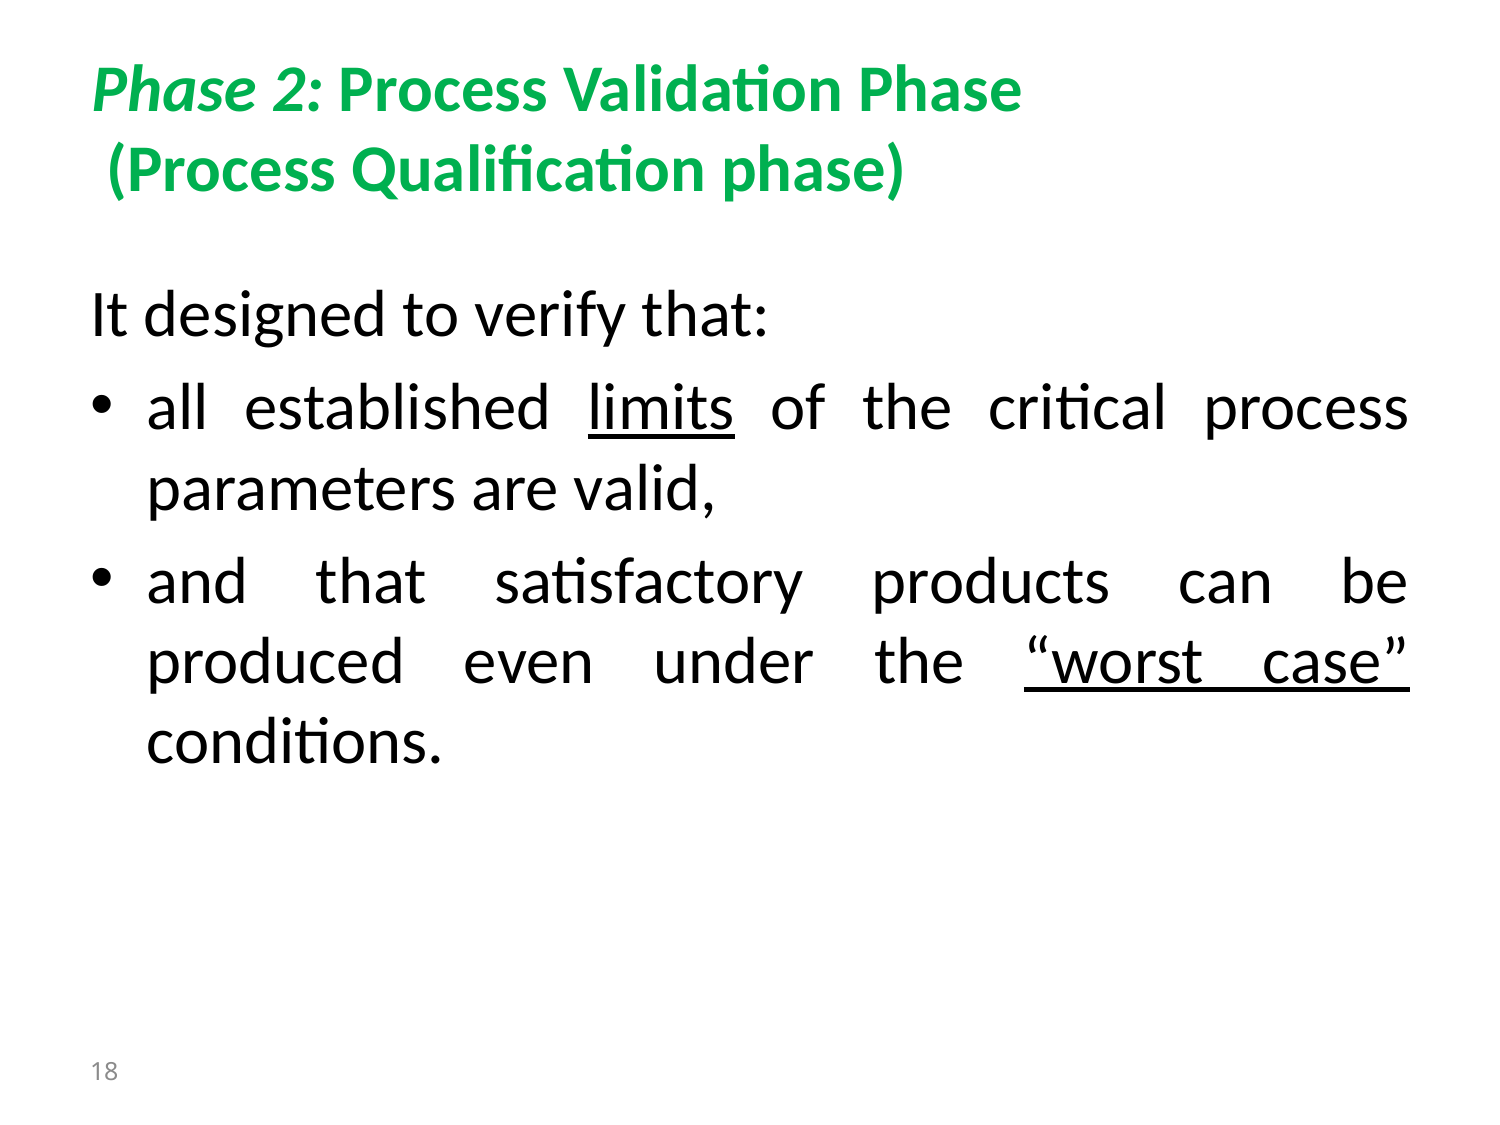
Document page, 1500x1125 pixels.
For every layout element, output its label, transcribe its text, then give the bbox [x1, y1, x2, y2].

slide_number 18 [75, 1042, 425, 1103]
title Phase 2: Process Validation Phase (Process Qualification phase) [76, 30, 1427, 219]
list It designed to verify that: all established limits of the critical process parameters are valid, and that satisfactory products can be produced even under the “worst case” conditions. [75, 262, 1425, 1005]
